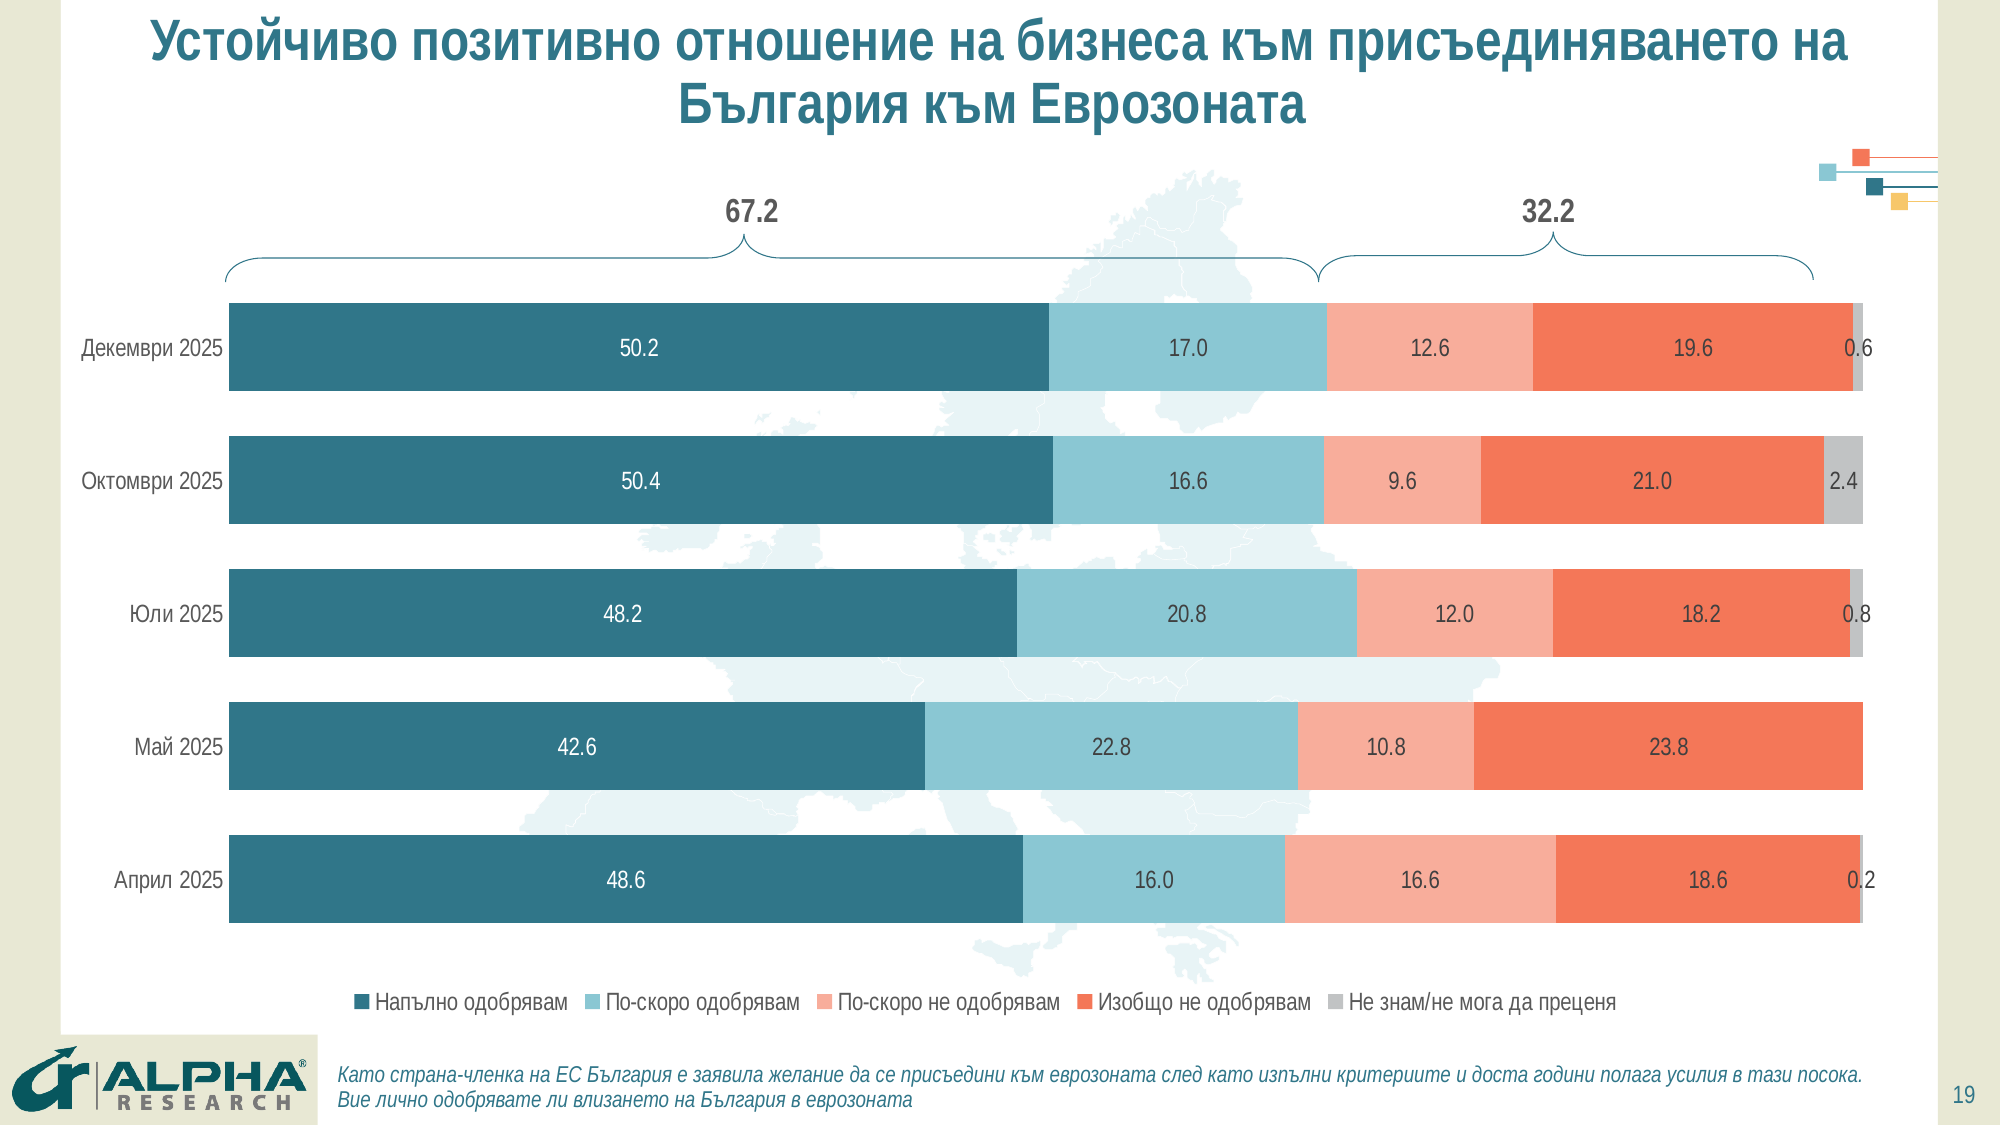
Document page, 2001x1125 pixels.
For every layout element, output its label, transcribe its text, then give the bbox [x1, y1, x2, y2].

slide_number 19 [1923, 1063, 1991, 1124]
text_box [466, 169, 1501, 205]
picture [12, 1046, 307, 1112]
list Като страна-членка на ЕС България е заявила желание да се присъедини към еврозоната след като изпълни критериите и доста години полага усилия в тази посока. Вие лично одобрявате ли влизането на България в еврозоната [322, 1055, 1891, 1121]
chart [81, 205, 1887, 1022]
text_box 32.2 [1507, 182, 1591, 205]
title Устойчиво позитивно отношение на бизнеса към присъединяването на България към Еврозоната [75, 12, 1924, 135]
